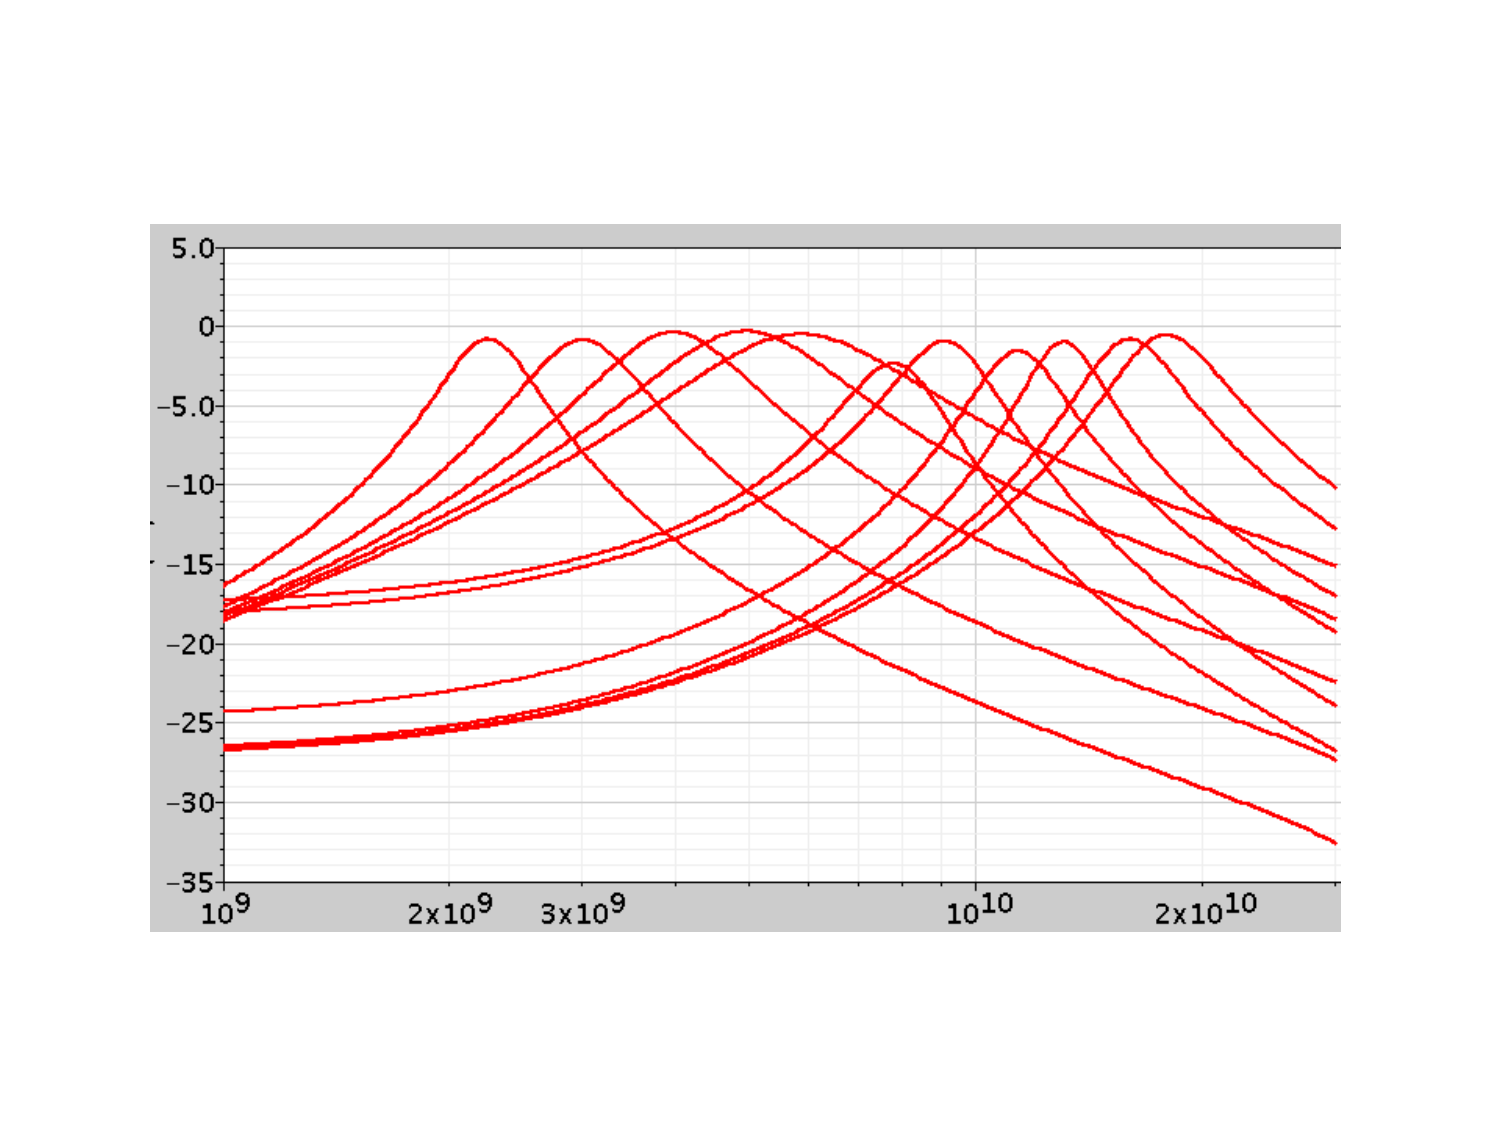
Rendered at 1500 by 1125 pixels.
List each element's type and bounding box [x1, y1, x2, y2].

picture [149, 224, 1341, 932]
